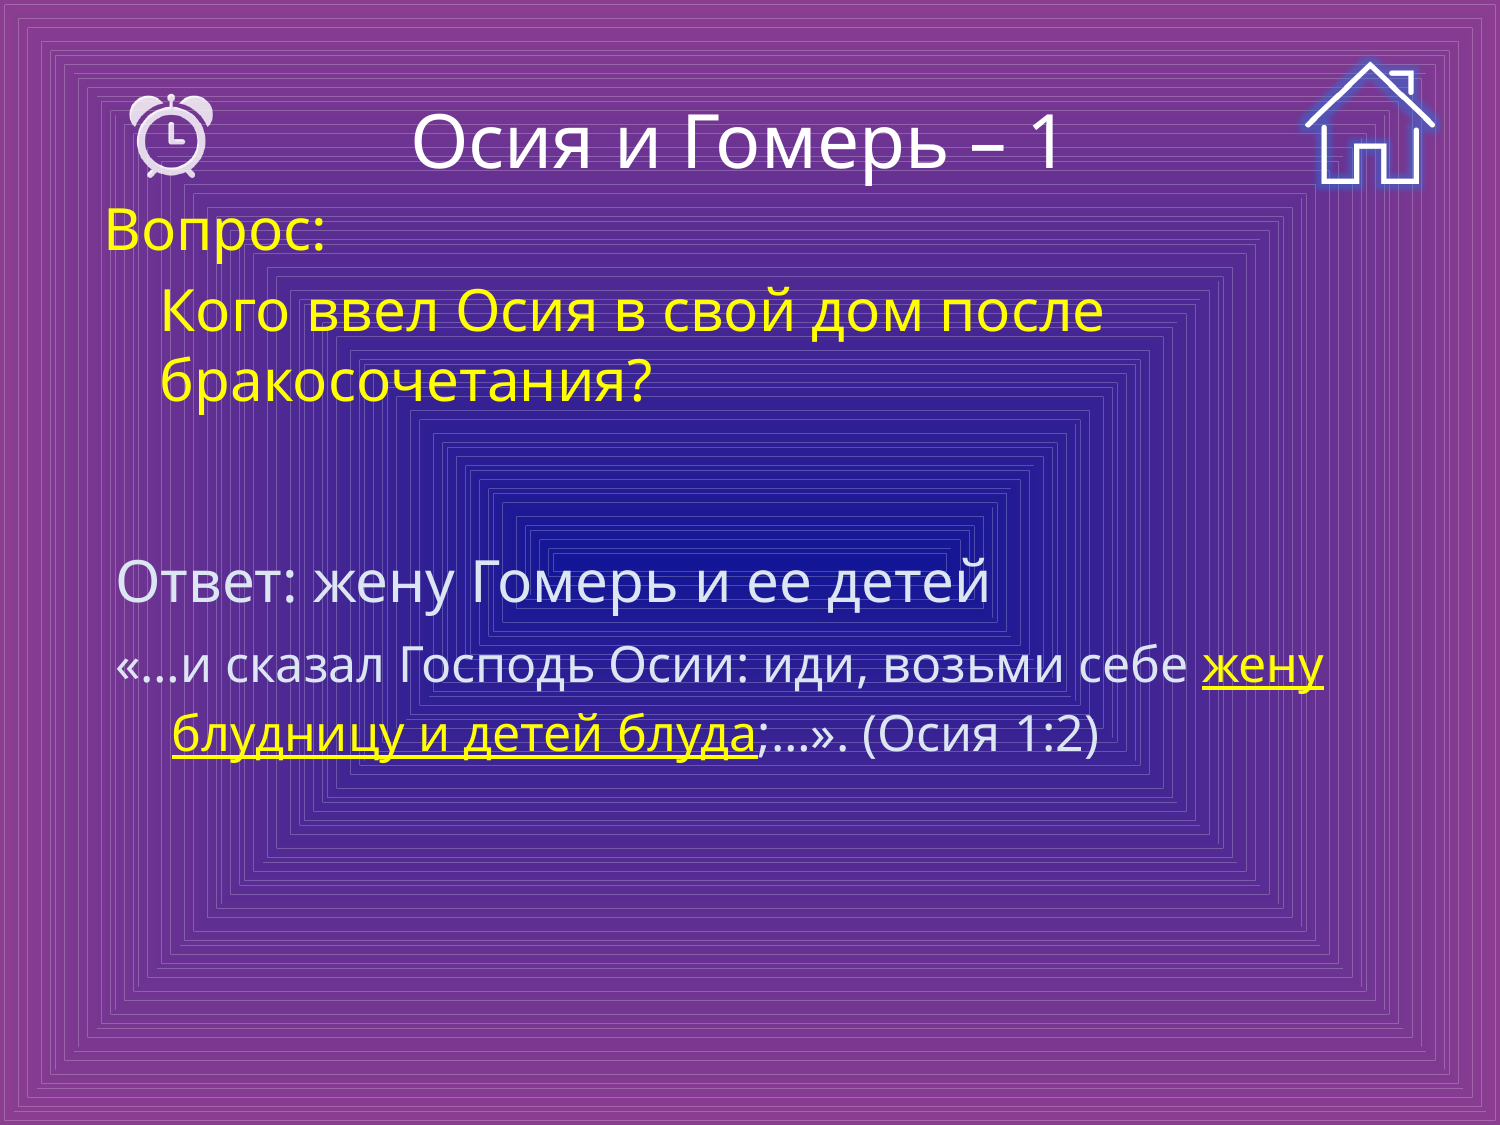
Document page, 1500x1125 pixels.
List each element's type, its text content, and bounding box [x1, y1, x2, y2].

picture [123, 89, 219, 185]
list Вопрос: Кого ввел Осия в свой дом после бракосочетания? [88, 184, 1437, 433]
picture [1304, 54, 1435, 184]
title Осия и Гомерь – 1 [75, 45, 1425, 233]
list Ответ: жену Гомерь и ее детей «…и сказал Господь Осии: иди, возьми себе жену блудницу и детей блуда;…». (Осия 1:2) [100, 527, 1437, 1035]
